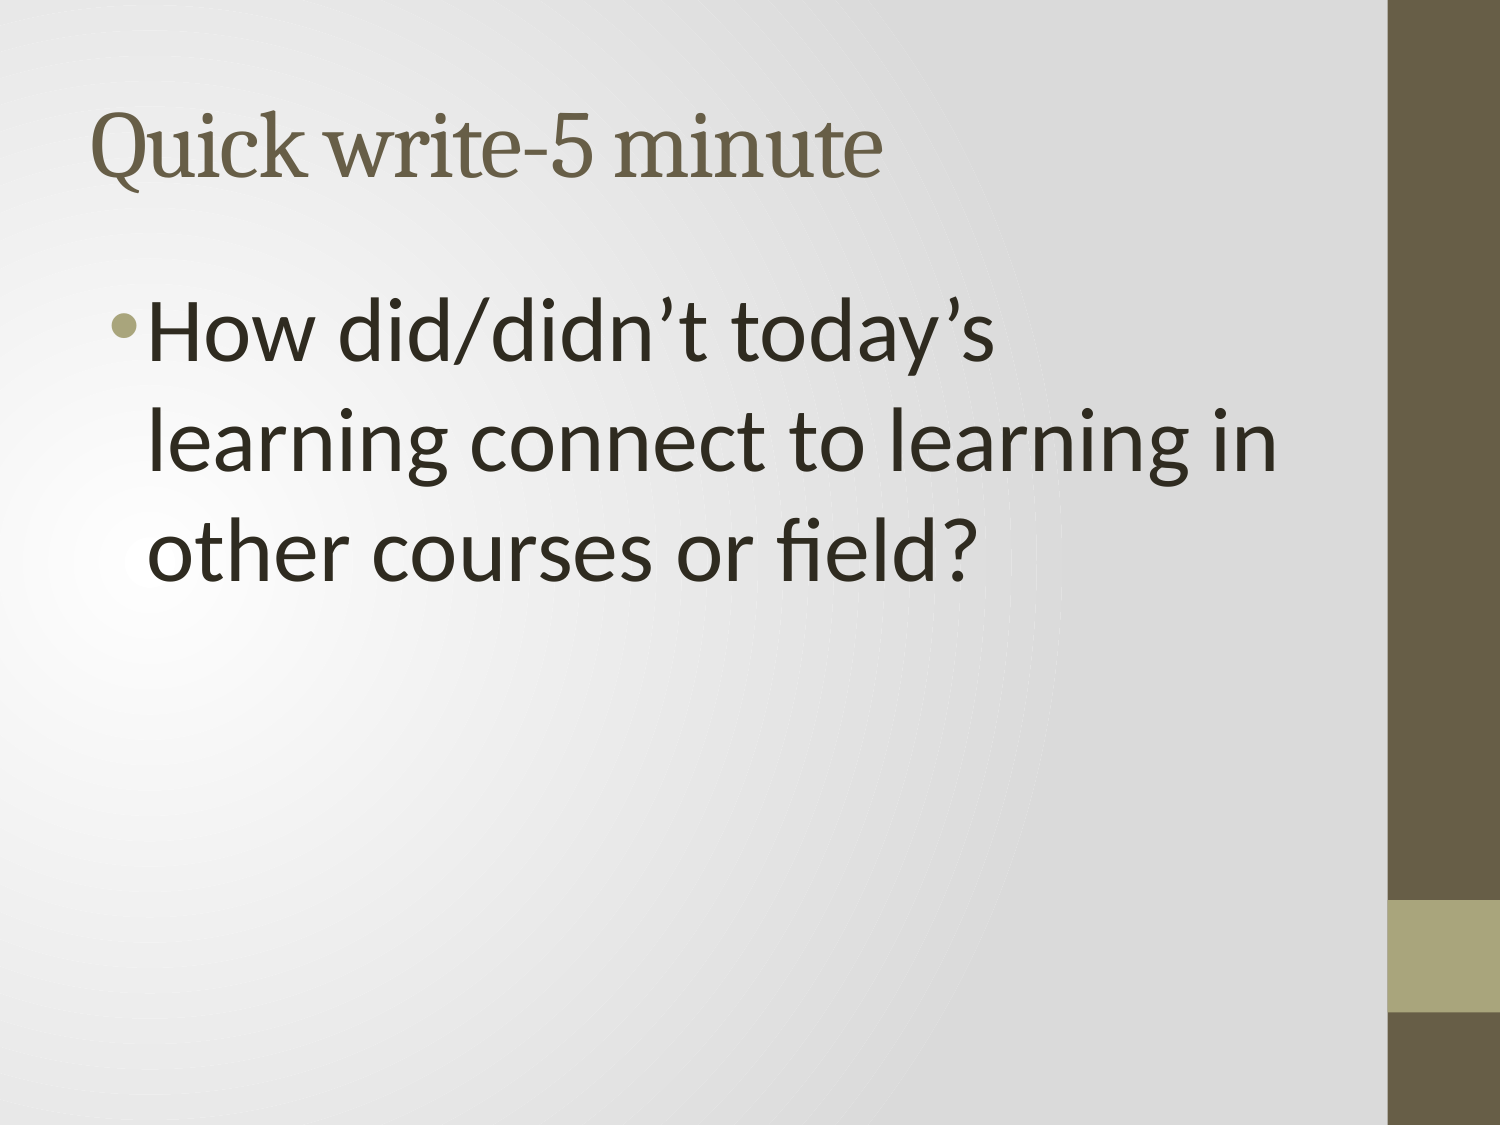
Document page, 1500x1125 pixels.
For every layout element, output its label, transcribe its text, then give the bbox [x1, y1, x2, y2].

title Quick write-5 minute [75, 45, 1325, 233]
list How did/didn’t today’s learning connect to learning in other courses or field? [75, 262, 1325, 1050]
